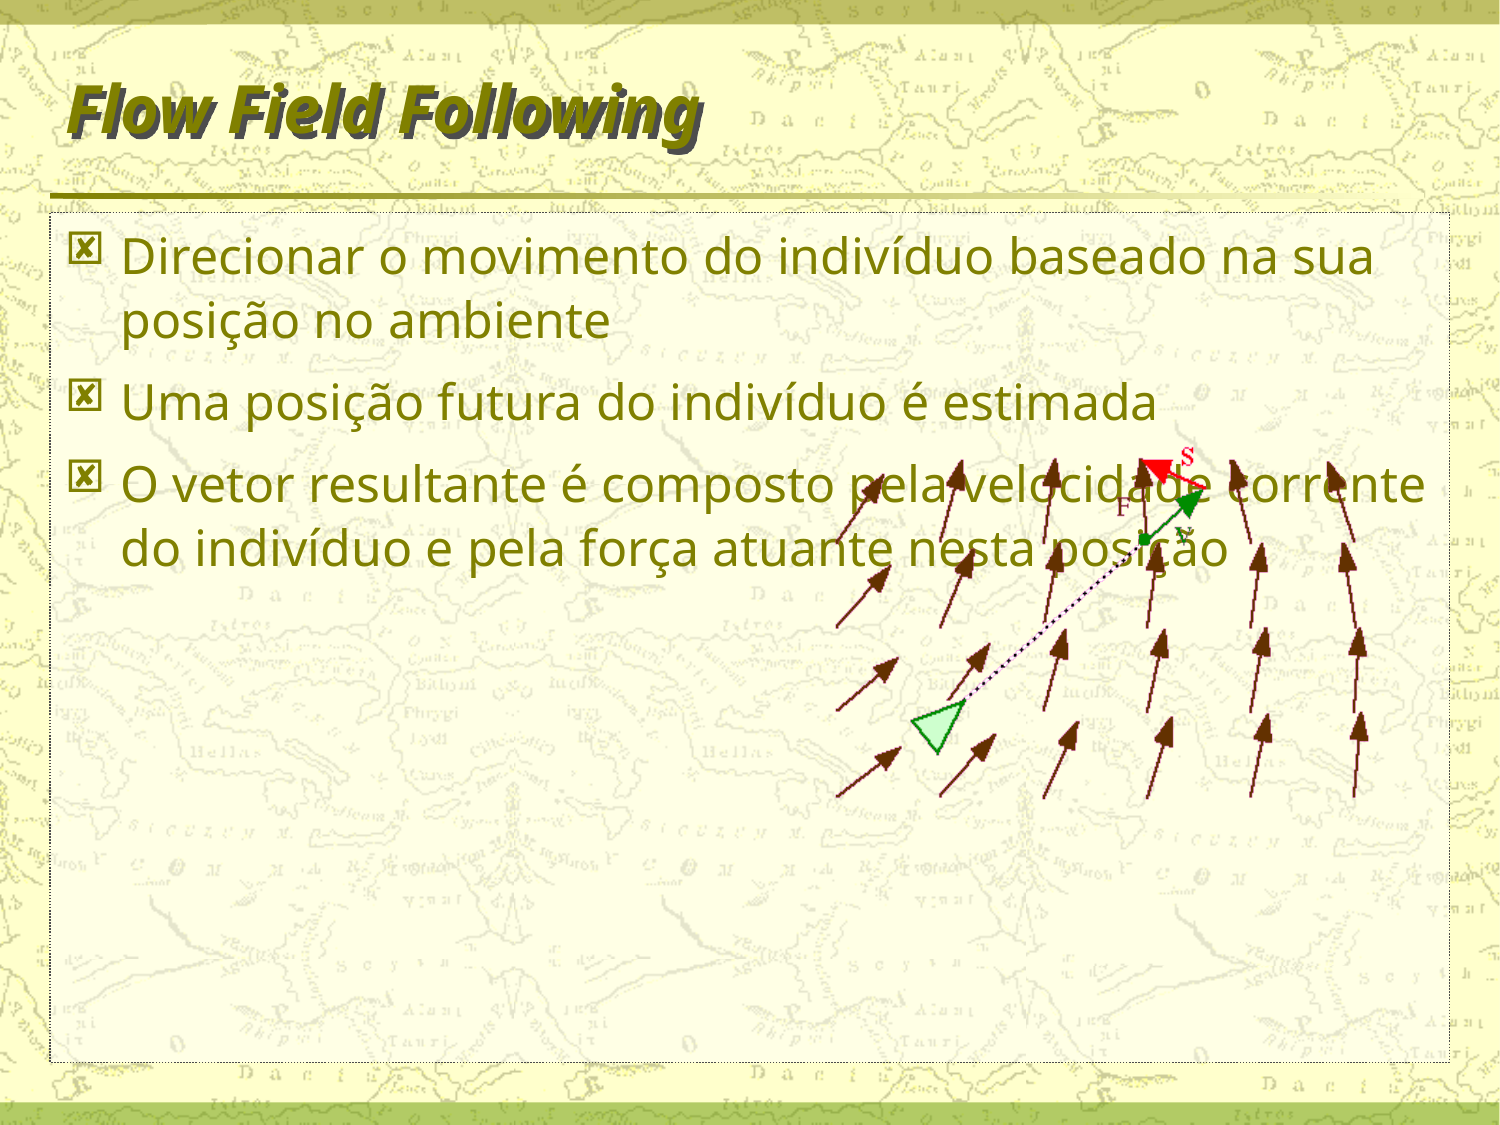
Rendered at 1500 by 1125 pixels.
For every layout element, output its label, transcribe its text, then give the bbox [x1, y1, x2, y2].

list Direcionar o movimento do indivíduo baseado na sua posição no ambiente Uma posição futura do indivíduo é estimada O vetor resultante é composto pela velocidade corrente do indivíduo e pela força atuante nesta posição [49, 212, 1450, 1063]
picture [0, 25, 1500, 1102]
title Flow Field Following [50, 8, 1450, 206]
